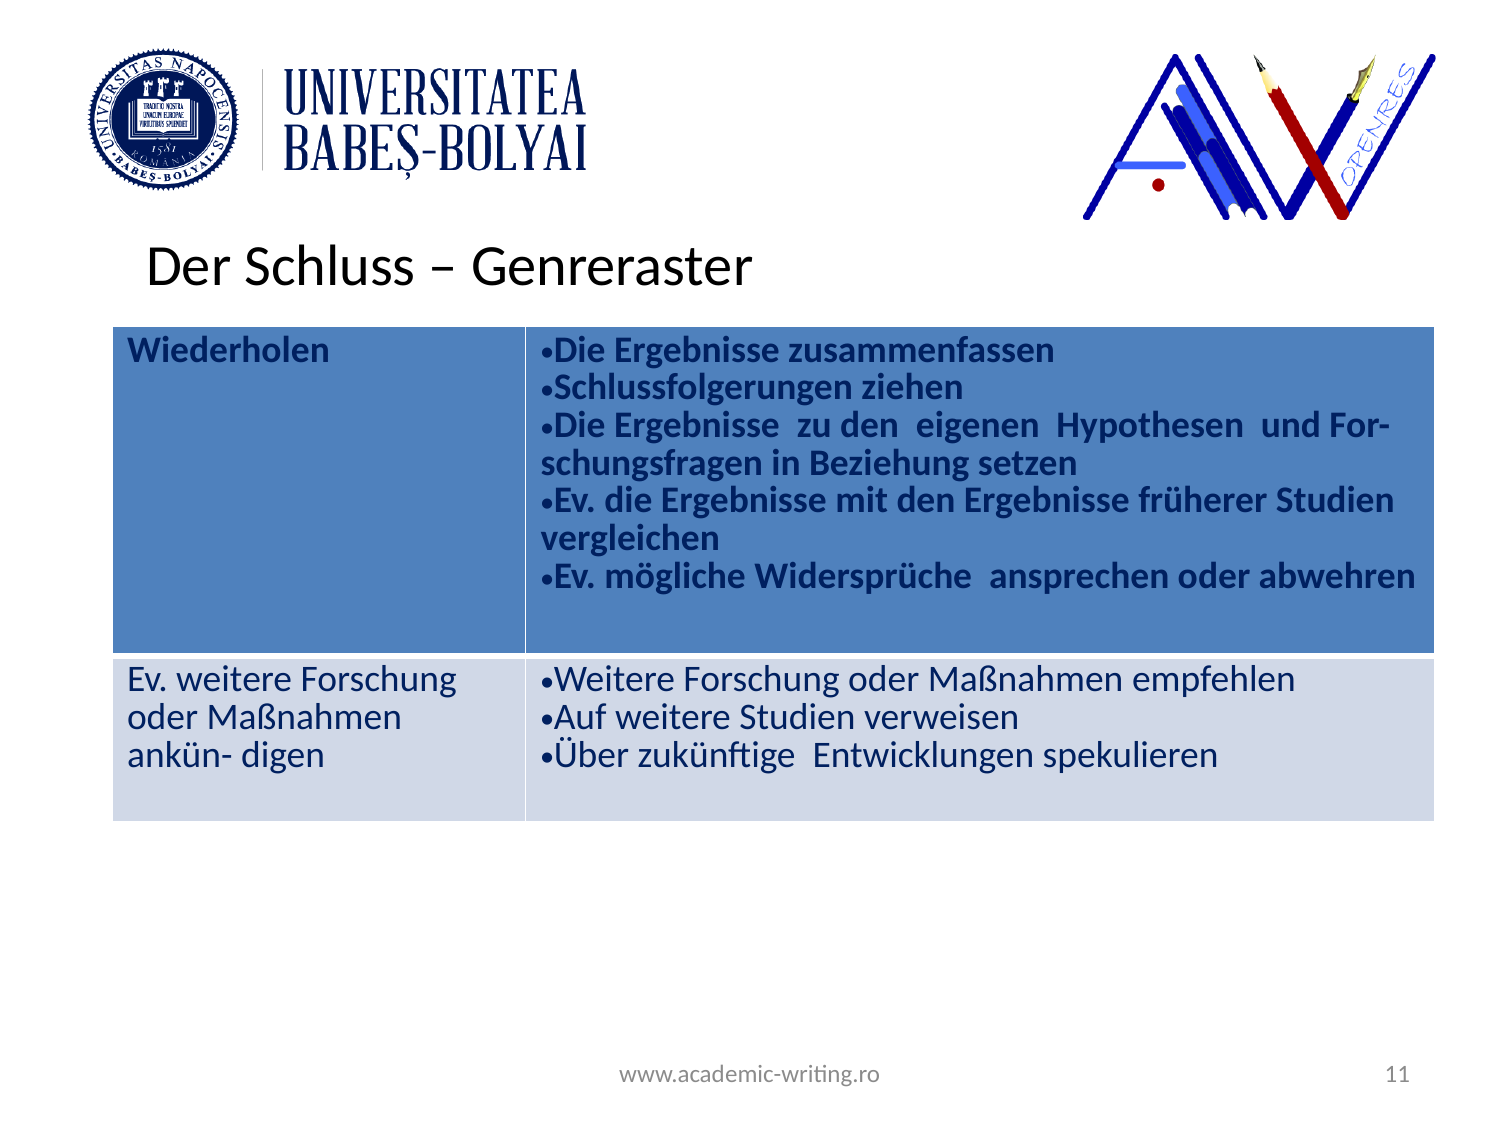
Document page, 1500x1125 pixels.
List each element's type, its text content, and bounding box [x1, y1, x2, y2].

picture [1083, 54, 1436, 220]
table_header Die Ergebnisse zusammenfassen Schlussfolgerungen ziehen Die Ergebnisse zu den eigenen Hypothesen und For- schungsfragen in Beziehung setzen Ev. die Ergebnisse mit den Ergebnisse früherer Studien vergleichen Ev. mögliche Widersprüche ansprechen oder abwehren [526, 327, 1434, 653]
slide_number 11 [1074, 1042, 1425, 1103]
table_cell Weitere Forschung oder Maßnahmen empfehlen Auf weitere Studien verweisen Über zukünftige Entwicklungen spekulieren [526, 659, 1434, 821]
table_header Wiederholen [113, 327, 525, 653]
list Der Schluss – Genreraster [75, 219, 1425, 963]
table_cell Ev. weitere Forschung oder Maßnahmen ankün- digen [113, 659, 525, 821]
footer www.academic-writing.ro [512, 1042, 988, 1103]
picture [76, 42, 597, 197]
